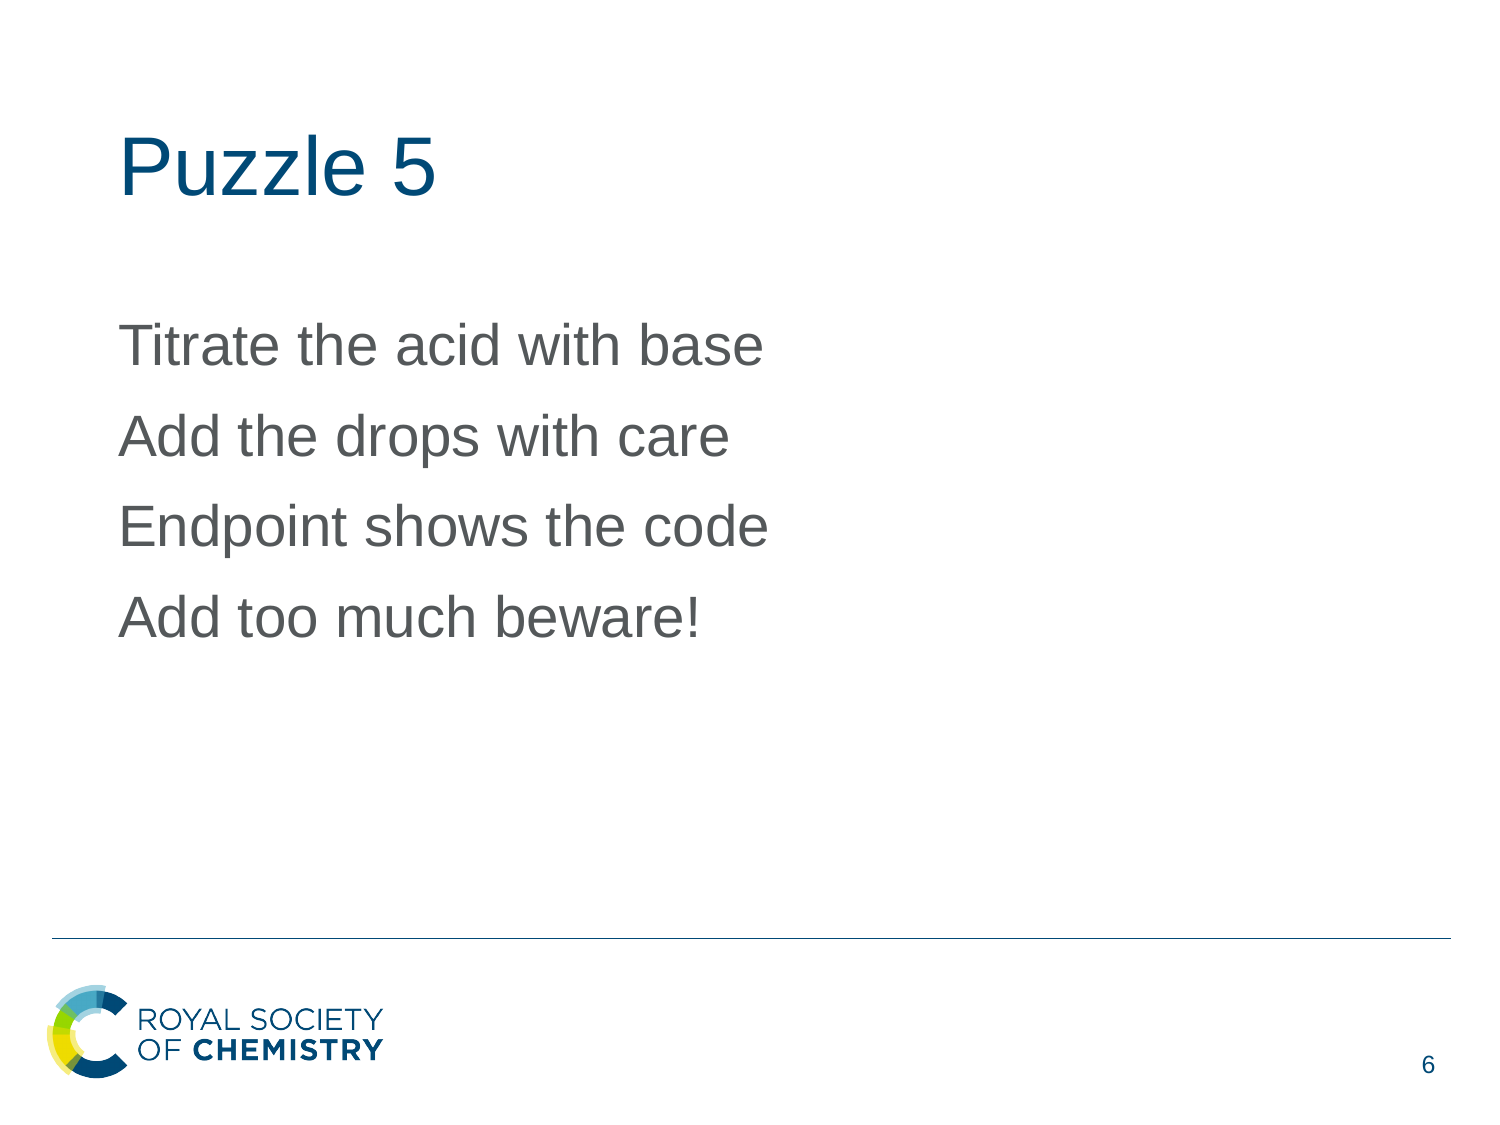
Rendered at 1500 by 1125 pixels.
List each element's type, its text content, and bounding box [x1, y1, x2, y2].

slide_number 6 [1113, 1033, 1451, 1094]
title Puzzle 5 [103, 59, 1397, 278]
picture [0, 938, 430, 1125]
list Titrate the acid with base Add the drops with care Endpoint shows the code Add too much beware! [103, 299, 1397, 859]
